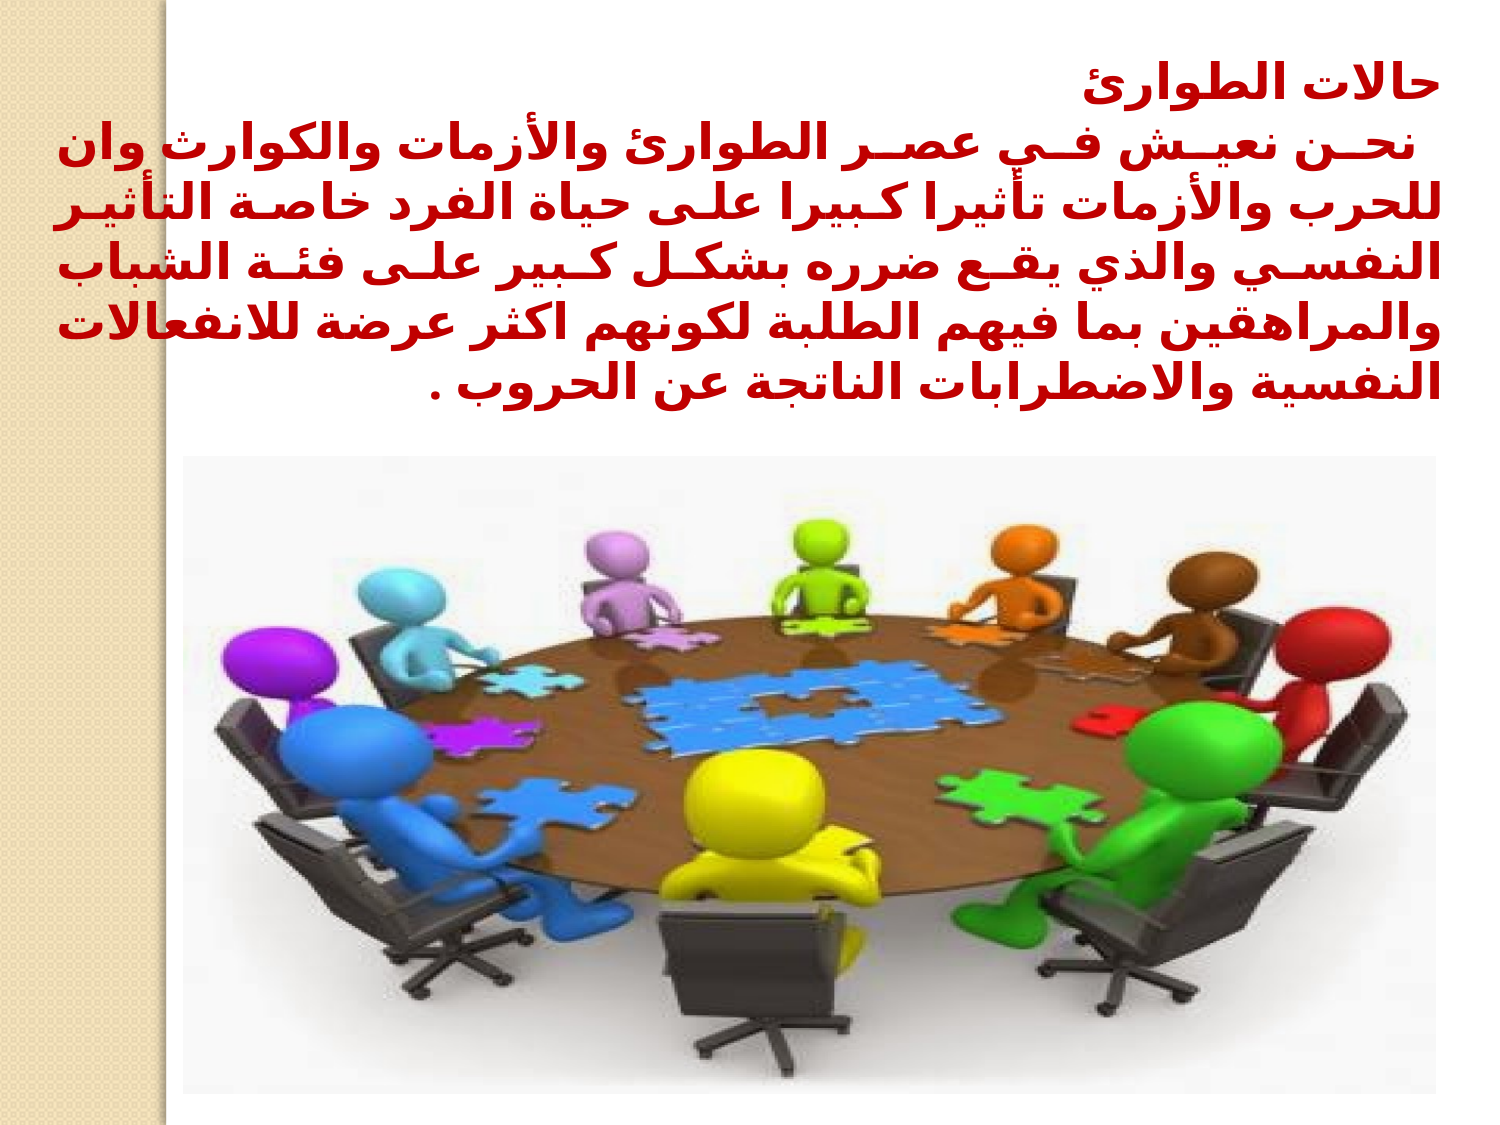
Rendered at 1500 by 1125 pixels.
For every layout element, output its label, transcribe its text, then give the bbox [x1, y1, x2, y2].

picture [182, 455, 1436, 1094]
text_box حالات الطوارئ نحن نعيش في عصر الطوارئ والأزمات والكوارث وان للحرب والأزمات تأثيرا كبيرا على حياة الفرد خاصة التأثير النفسي والذي يقع ضرره بشكل كبير على فئة الشباب والمراهقين بما فيهم الطلبة لكونهم اكثر عرضة للانفعالات النفسية والاضطرابات الناتجة عن الحروب . [41, 42, 1459, 418]
